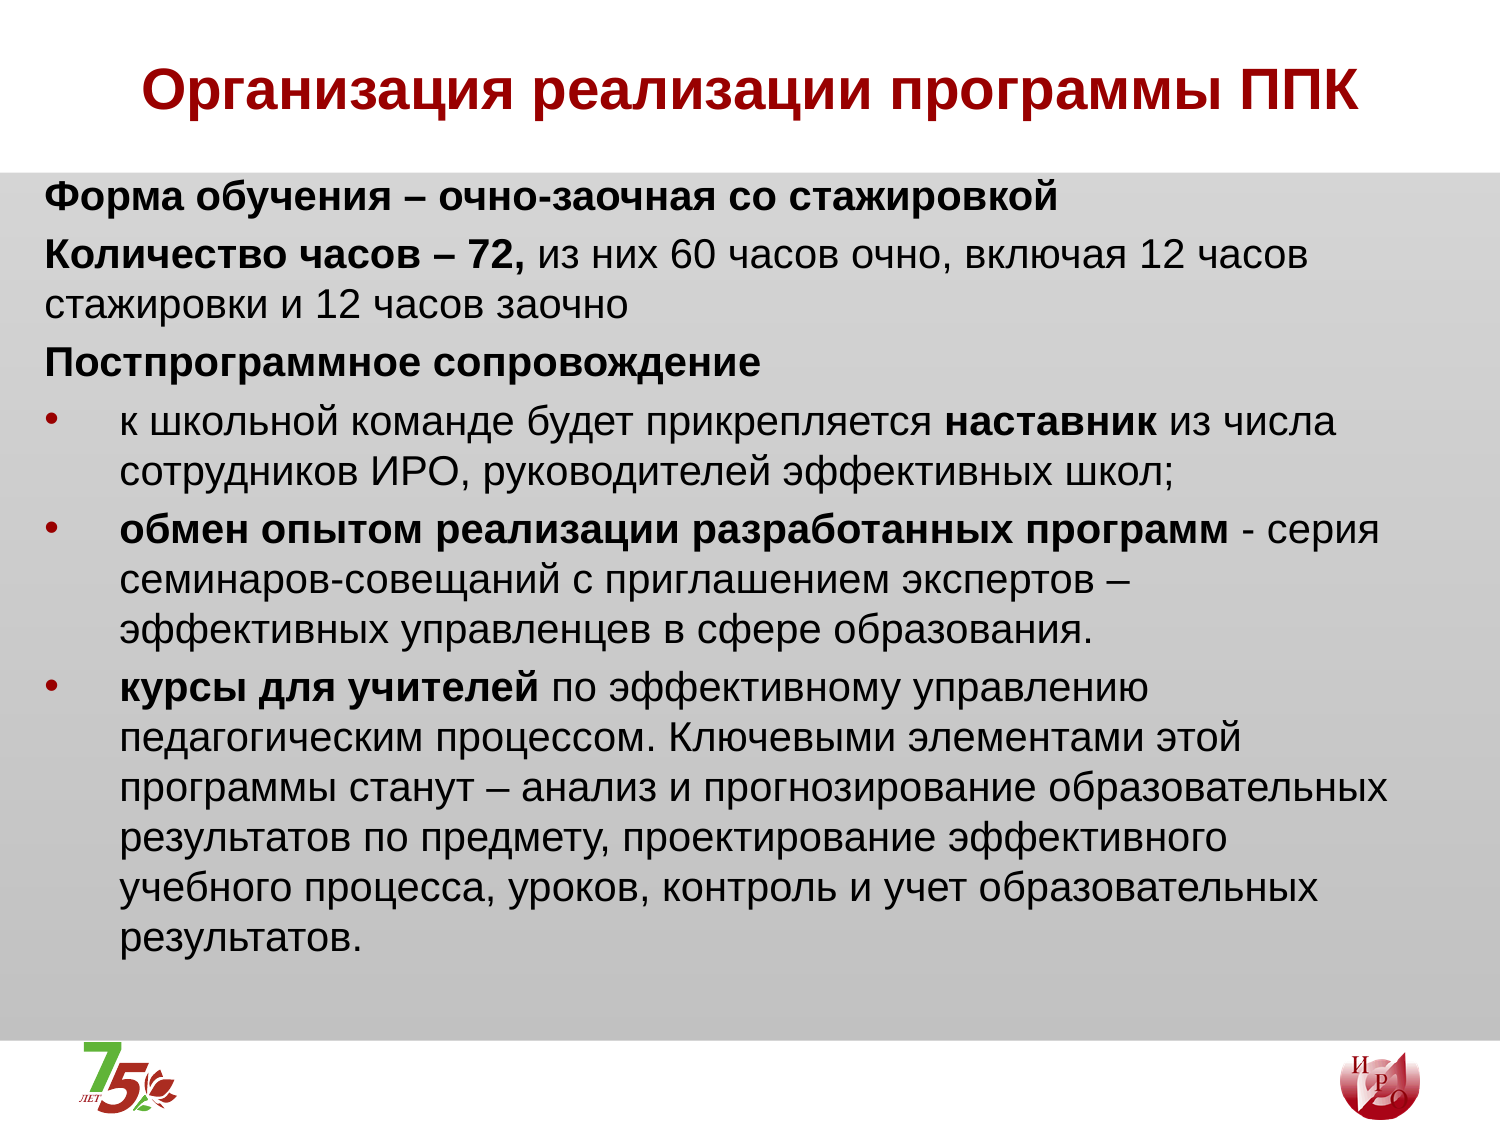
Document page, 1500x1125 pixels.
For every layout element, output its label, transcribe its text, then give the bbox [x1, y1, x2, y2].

picture [1340, 1040, 1420, 1120]
title Организация реализации программы ППК [0, 0, 1500, 173]
list Форма обучения – очно-заочная со стажировкой Количество часов – 72, из них 60 часов очно, включая 12 часов стажировки и 12 часов заочно Постпрограммное сопровождение к школьной команде будет прикрепляется наставник из числа сотрудников ИРО, руководителей эффективных школ; обмен опытом реализации разработанных программ - серия семинаров-совещаний с приглашением экспертов – эффективных управленцев в сфере образования. курсы для учителей по эффективному управлению педагогическим процессом. Ключевыми элементами этой программы станут – анализ и прогнозирование образовательных результатов по предмету, проектирование эффективного учебного процесса, уроков, контроль и учет образовательных результатов. [29, 160, 1426, 1006]
